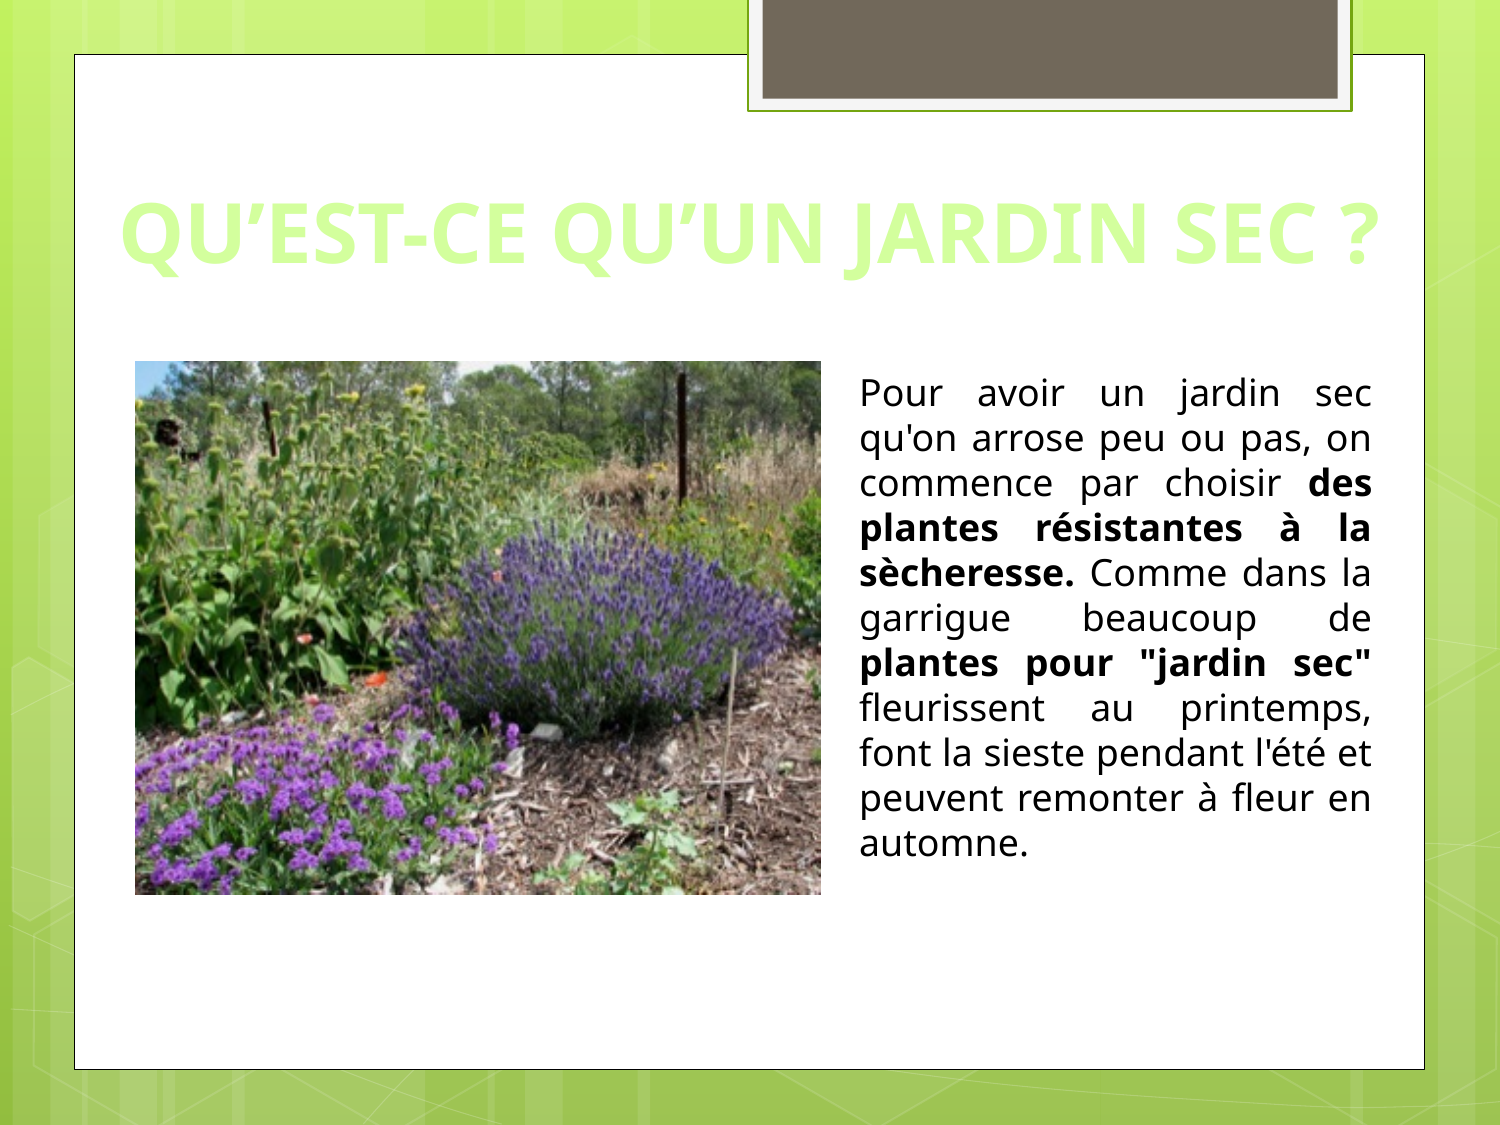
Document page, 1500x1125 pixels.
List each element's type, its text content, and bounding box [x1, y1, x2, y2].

picture [135, 361, 822, 895]
text_box Pour avoir un jardin sec qu'on arrose peu ou pas, on commence par choisir des plantes résistantes à la sècheresse. Comme dans la garrigue beaucoup de plantes pour "jardin sec" fleurissent au printemps, font la sieste pendant l'été et peuvent remonter à fleur en automne. [844, 361, 1388, 917]
text_box QU’EST-CE QU’UN JARDIN SEC ? [88, 172, 1411, 288]
